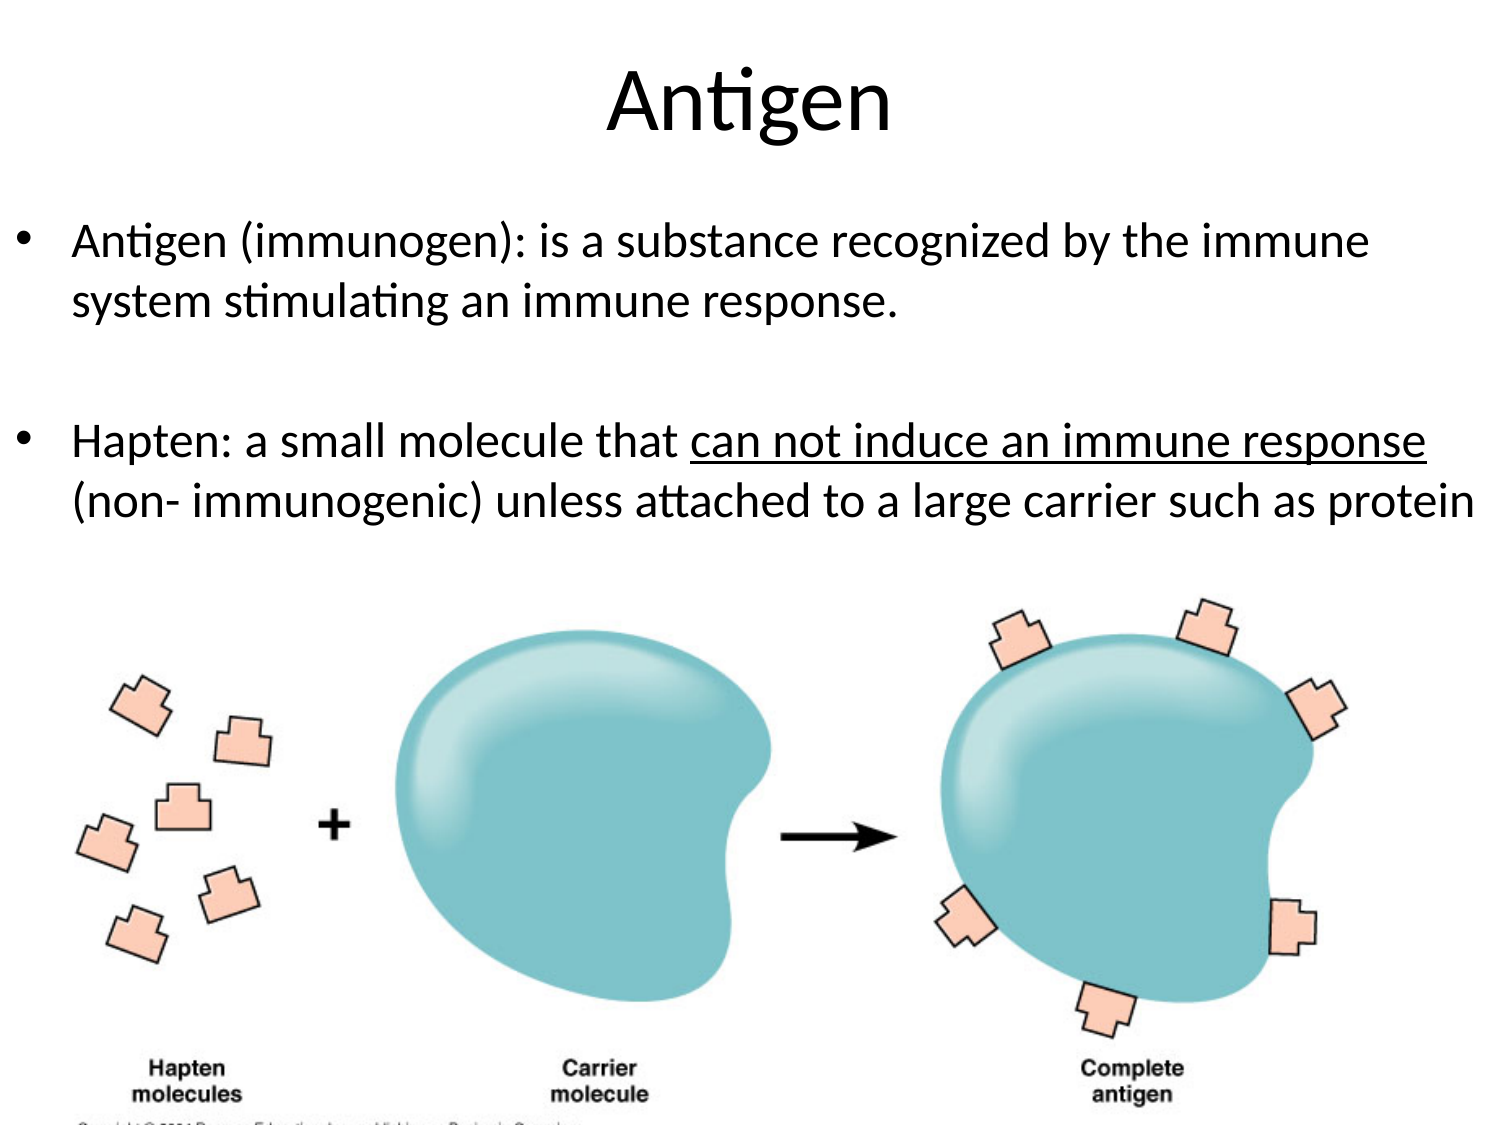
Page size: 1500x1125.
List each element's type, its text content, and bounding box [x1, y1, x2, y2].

list Antigen (immunogen): is a substance recognized by the immune system stimulating an immune response. Hapten: a small molecule that can not induce an immune response (non- immunogenic) unless attached to a large carrier such as protein [0, 200, 1500, 943]
title Antigen [75, 0, 1425, 188]
picture [62, 581, 1363, 1125]
